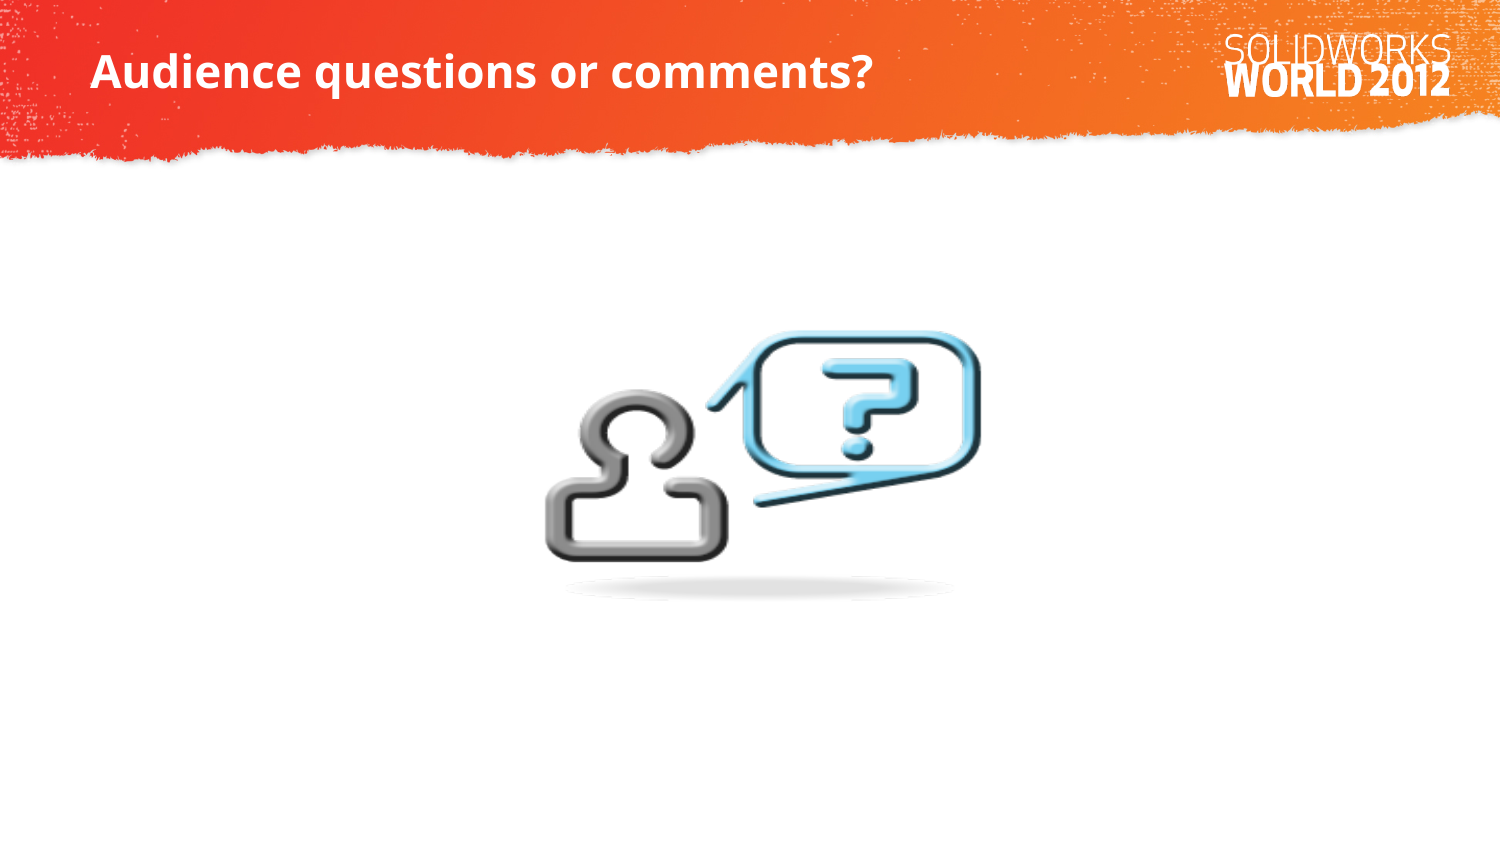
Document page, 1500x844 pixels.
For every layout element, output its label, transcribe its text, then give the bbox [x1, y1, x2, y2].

title Audience questions or comments? [75, 18, 1163, 122]
picture [0, 0, 1500, 844]
